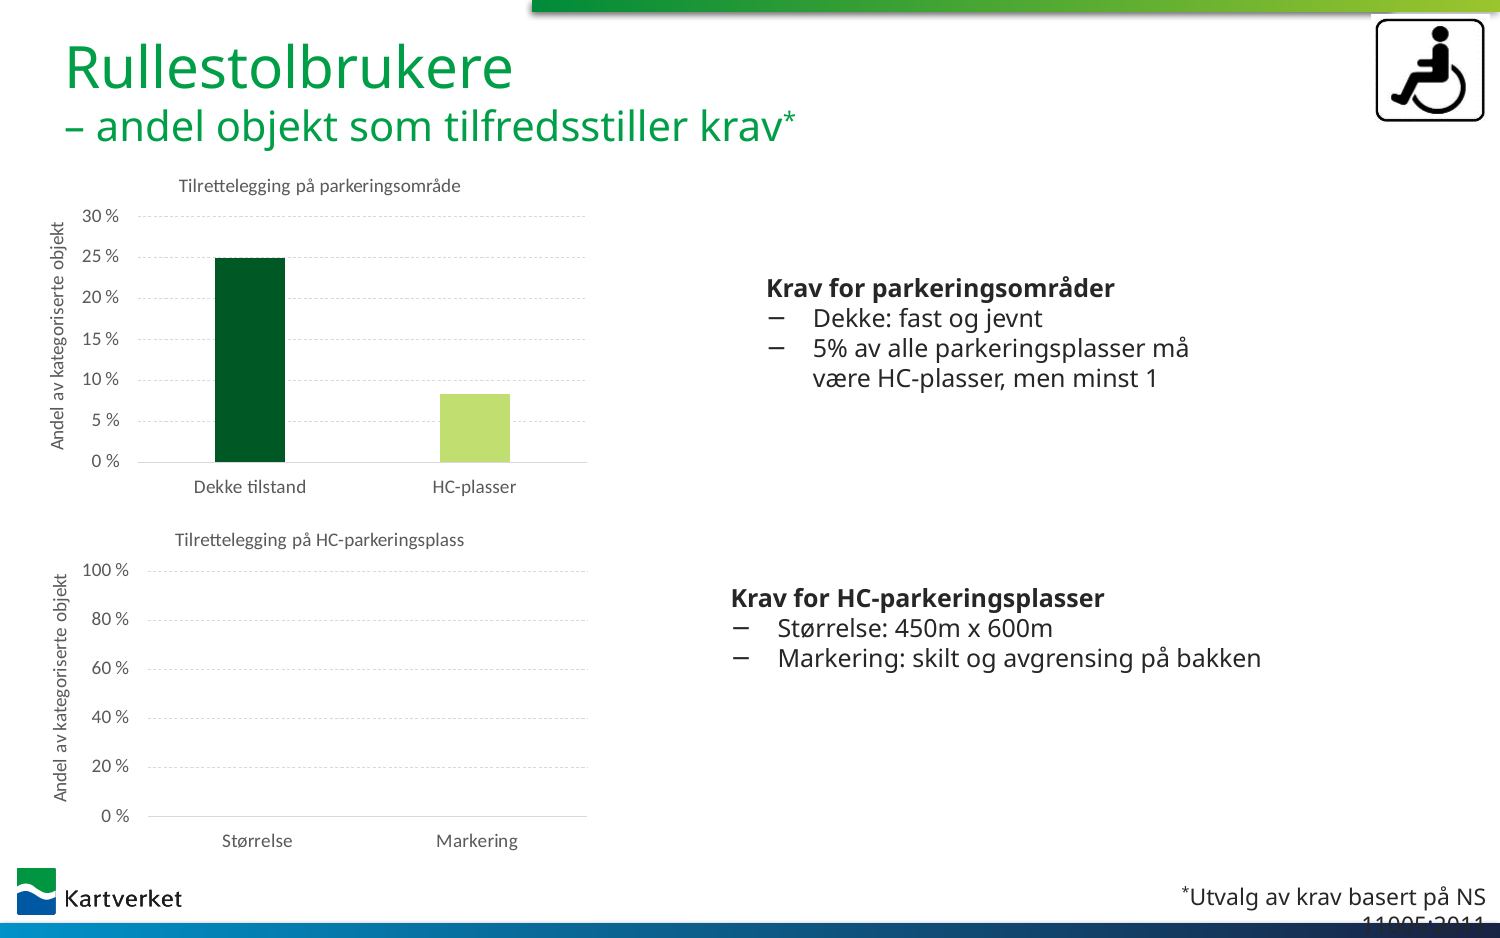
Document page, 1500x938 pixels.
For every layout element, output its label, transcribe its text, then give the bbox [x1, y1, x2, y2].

picture [41, 520, 598, 859]
text_box Krav for HC-parkeringsplasser Størrelse: 450m x 600m Markering: skilt og avgrensing på bakken [715, 574, 1278, 680]
text_box Krav for parkeringsområder Dekke: fast og jevnt 5% av alle parkeringsplasser må være HC-plasser, men minst 1 [751, 264, 1232, 400]
picture [1371, 13, 1491, 127]
text_box *Utvalg av krav basert på NS 11005:2011 [1068, 873, 1500, 938]
text_box Rullestolbrukere – andel objekt som tilfredsstiller krav* [49, 23, 1431, 158]
picture [41, 166, 598, 505]
